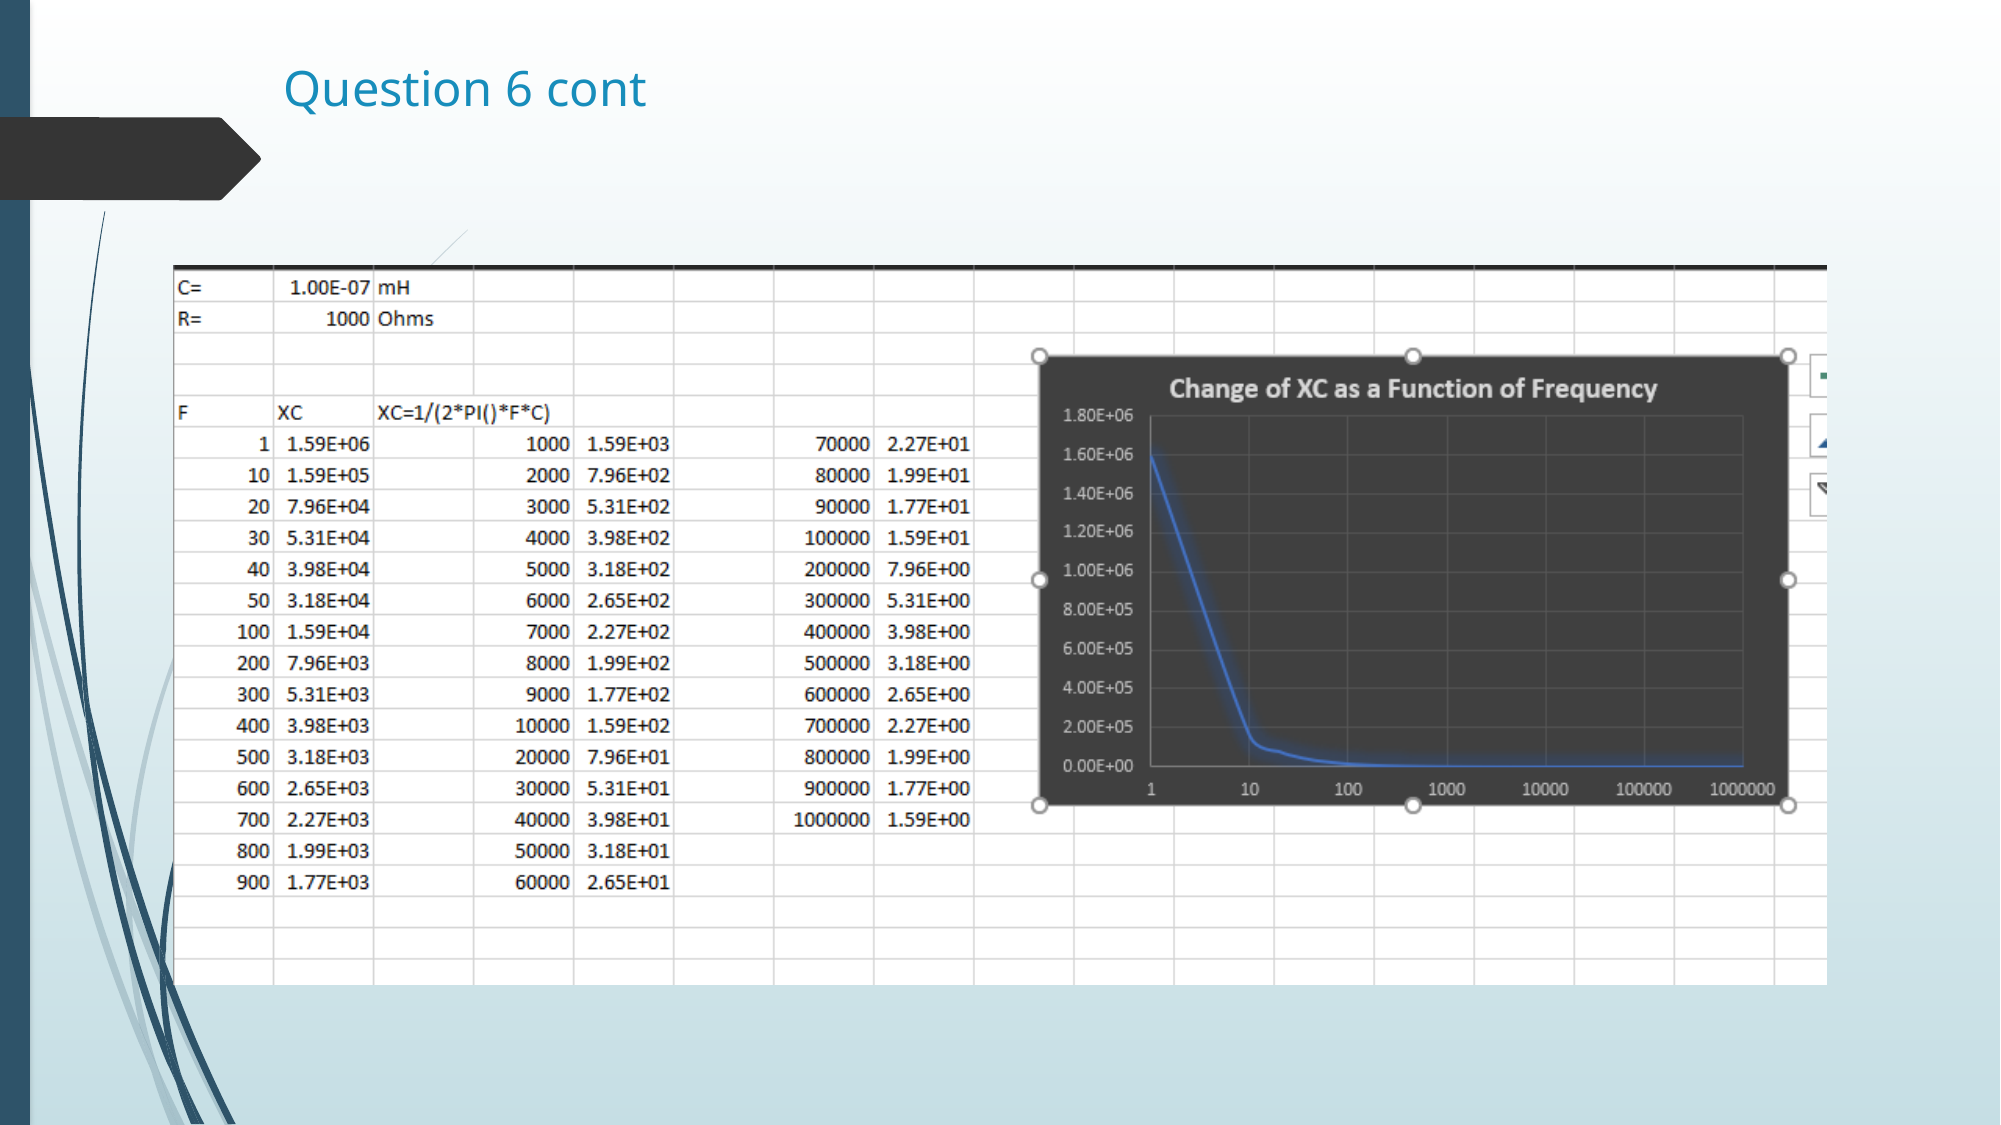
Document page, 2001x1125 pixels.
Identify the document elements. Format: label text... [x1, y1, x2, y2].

title Question 6 cont [269, 50, 1731, 190]
picture [173, 265, 1827, 985]
